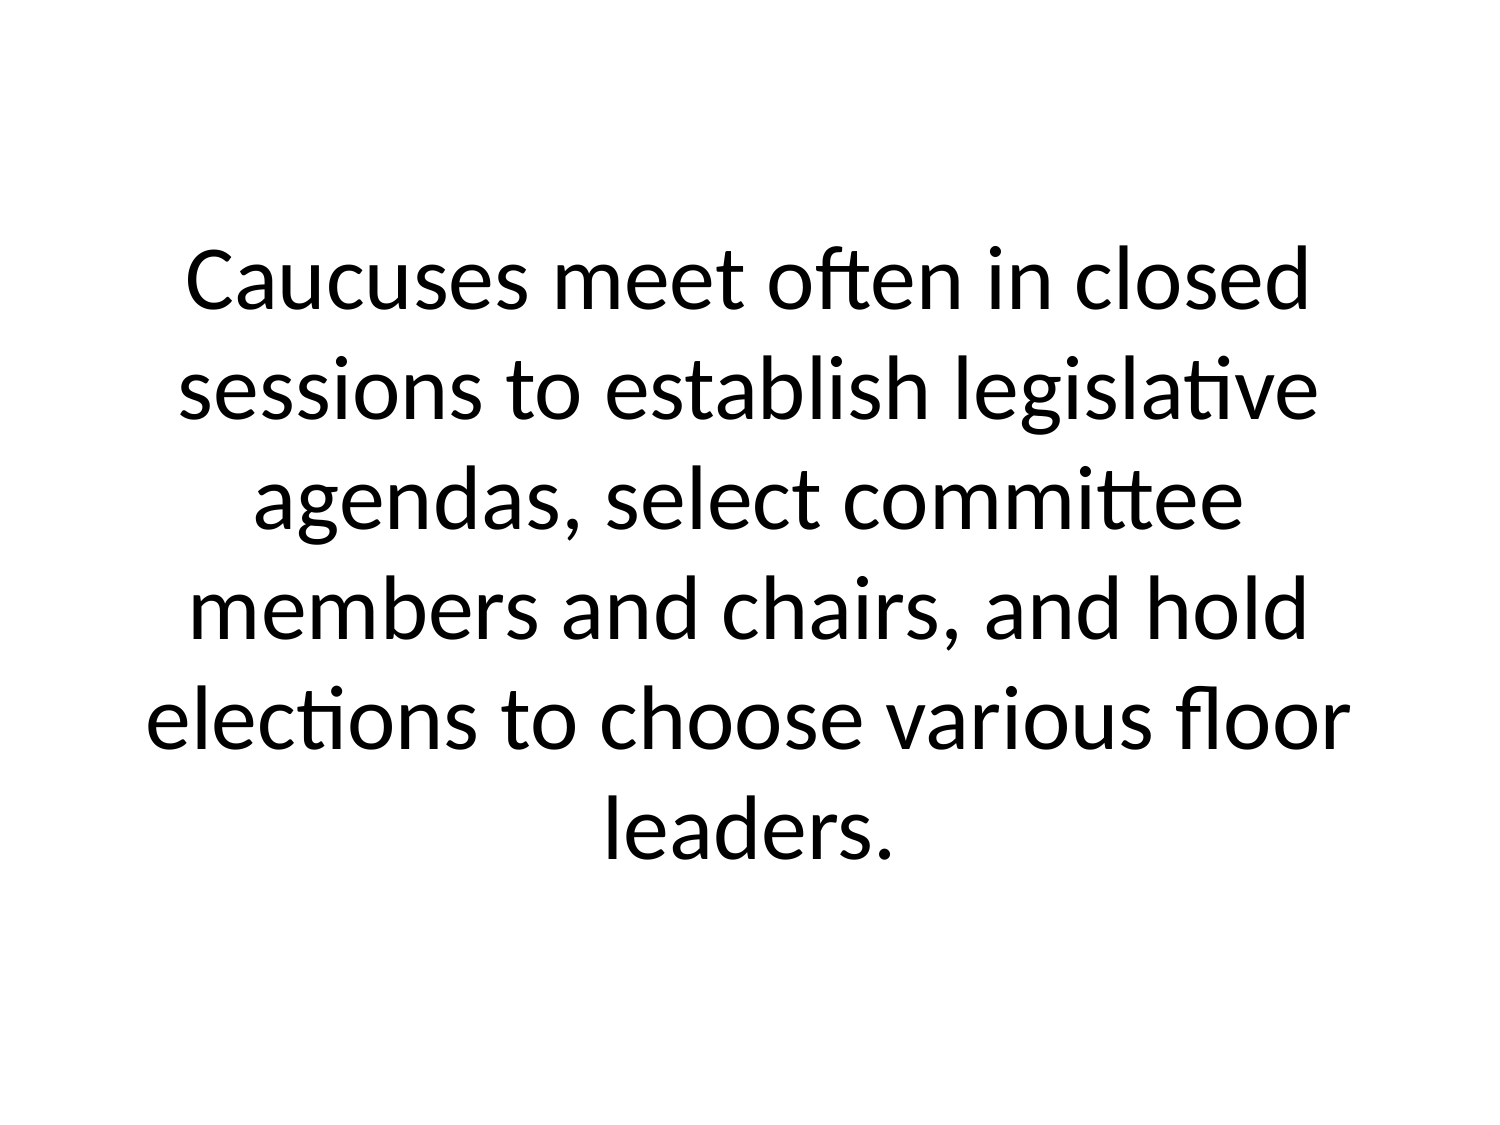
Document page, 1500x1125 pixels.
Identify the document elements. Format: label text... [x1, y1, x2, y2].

title Caucuses meet often in closed sessions to establish legislative agendas, select committee members and chairs, and hold elections to choose various floor leaders. [74, 44, 1426, 1051]
